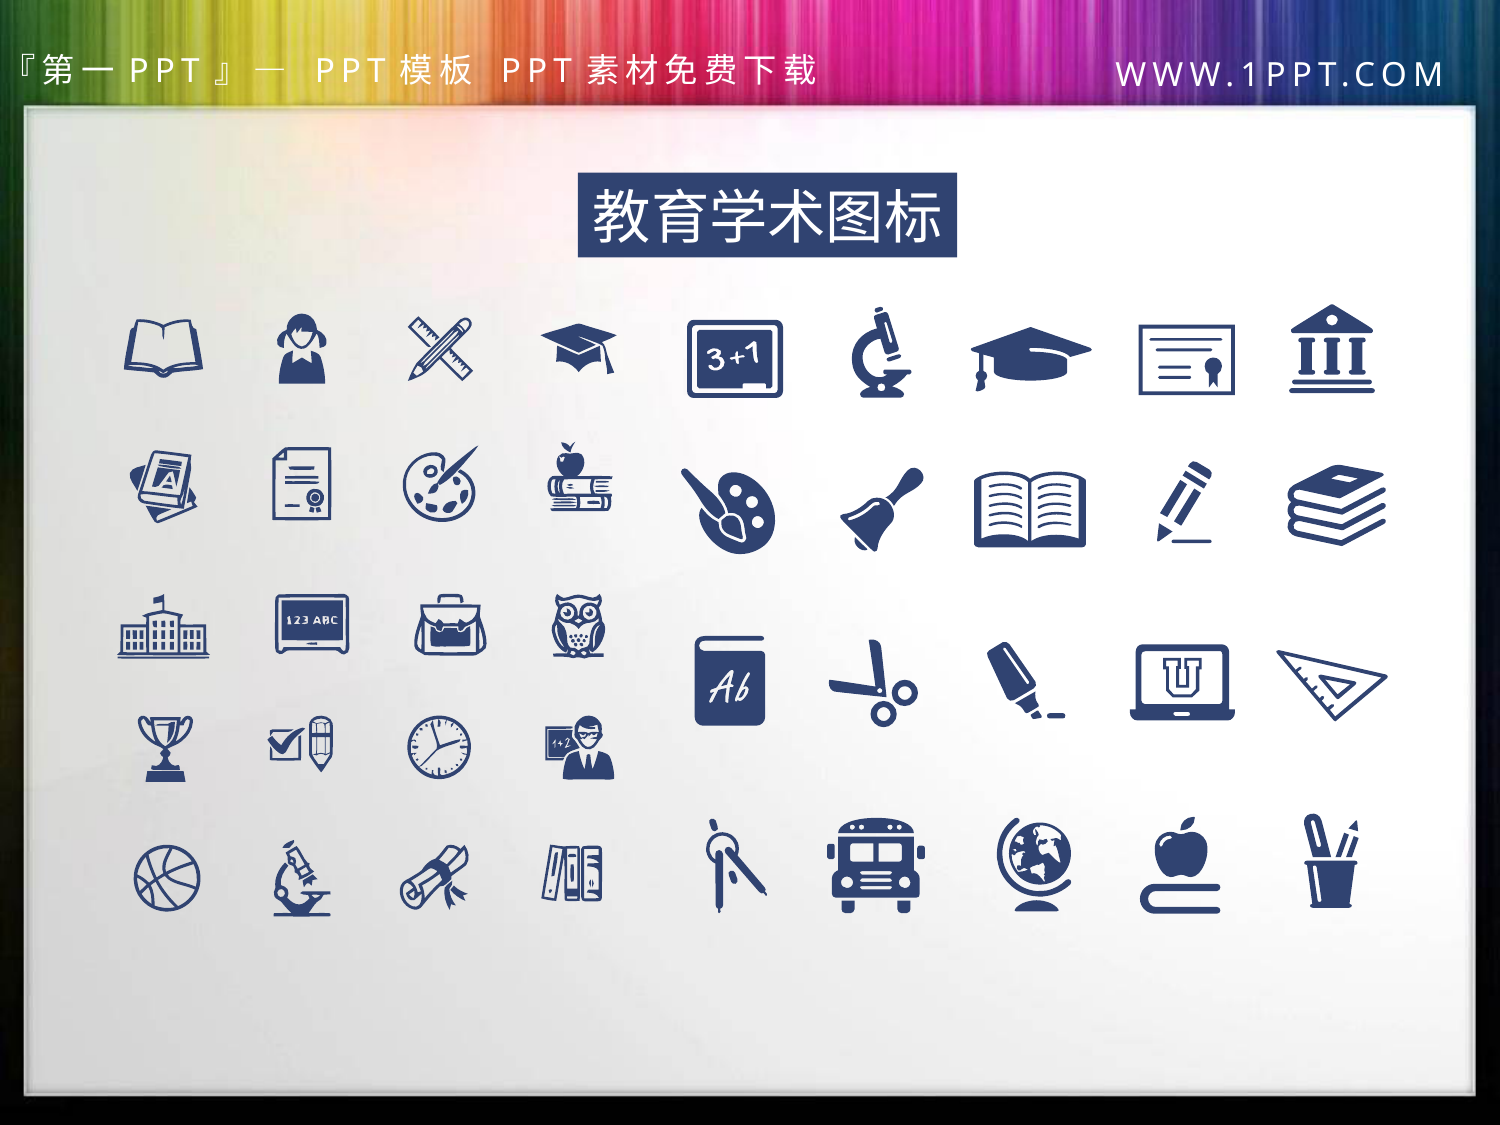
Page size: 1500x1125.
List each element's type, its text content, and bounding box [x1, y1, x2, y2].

text_box [1348, 820, 1359, 832]
text_box [1346, 836, 1359, 858]
text_box [399, 844, 469, 910]
text_box [699, 472, 776, 555]
text_box [851, 306, 912, 398]
text_box [917, 845, 925, 860]
text_box [414, 593, 487, 656]
text_box [581, 845, 603, 902]
text_box [970, 327, 1092, 392]
text_box [1335, 832, 1349, 858]
text_box [278, 350, 326, 384]
text_box 教育学术图标 [577, 172, 958, 258]
text_box [407, 715, 471, 780]
text_box [1037, 502, 1072, 509]
text_box [1174, 488, 1202, 526]
text_box [988, 511, 1023, 519]
text_box [1154, 831, 1208, 878]
text_box [1160, 479, 1188, 518]
text_box [988, 492, 1023, 500]
text_box [137, 715, 193, 782]
text_box [687, 319, 784, 398]
text_box [828, 639, 887, 698]
text_box [1304, 860, 1358, 908]
text_box [273, 839, 331, 917]
text_box [1348, 337, 1366, 375]
text_box [827, 843, 835, 860]
text_box [897, 900, 911, 914]
text_box [541, 844, 580, 902]
text_box [681, 468, 726, 519]
text_box [988, 521, 1023, 529]
text_box [123, 319, 204, 378]
text_box [1180, 816, 1195, 831]
text_box [974, 471, 1086, 548]
text_box [309, 715, 333, 773]
text_box [1289, 388, 1375, 394]
text_box [1129, 644, 1235, 721]
text_box [267, 727, 306, 761]
text_box [1182, 470, 1207, 489]
text_box [547, 441, 613, 512]
text_box [1292, 379, 1372, 385]
text_box [706, 832, 767, 914]
text_box [694, 635, 766, 726]
text_box [1037, 511, 1072, 519]
text_box [1287, 464, 1386, 547]
text_box [1298, 337, 1316, 375]
text_box [407, 316, 474, 382]
text_box [402, 445, 479, 522]
text_box [116, 593, 211, 659]
text_box [838, 817, 914, 834]
text_box [840, 467, 924, 552]
text_box [841, 900, 855, 914]
text_box [709, 818, 718, 832]
text_box [996, 817, 1072, 897]
text_box [1037, 521, 1072, 529]
text_box [1030, 710, 1042, 720]
text_box [551, 593, 606, 659]
text_box [1188, 461, 1212, 480]
text_box [1171, 539, 1212, 544]
picture [0, 0, 1500, 1125]
text_box [988, 483, 1023, 490]
text_box [277, 313, 327, 349]
text_box [1291, 304, 1373, 334]
text_box [1037, 483, 1072, 490]
text_box [1139, 883, 1221, 914]
text_box [540, 323, 617, 375]
text_box [988, 502, 1023, 509]
text_box [129, 450, 198, 524]
text_box [987, 642, 1036, 701]
text_box [1157, 523, 1173, 542]
text_box [1323, 337, 1341, 375]
text_box [274, 593, 350, 655]
text_box [1037, 492, 1072, 500]
text_box [545, 715, 615, 780]
text_box [1046, 713, 1066, 719]
text_box [1014, 900, 1059, 912]
text_box [133, 844, 201, 912]
text_box [1276, 650, 1388, 722]
text_box [891, 679, 918, 707]
text_box [1304, 813, 1332, 858]
text_box [870, 700, 897, 728]
text_box [1138, 324, 1235, 396]
text_box [272, 447, 332, 521]
text_box [831, 836, 920, 898]
text_box [1014, 690, 1039, 714]
